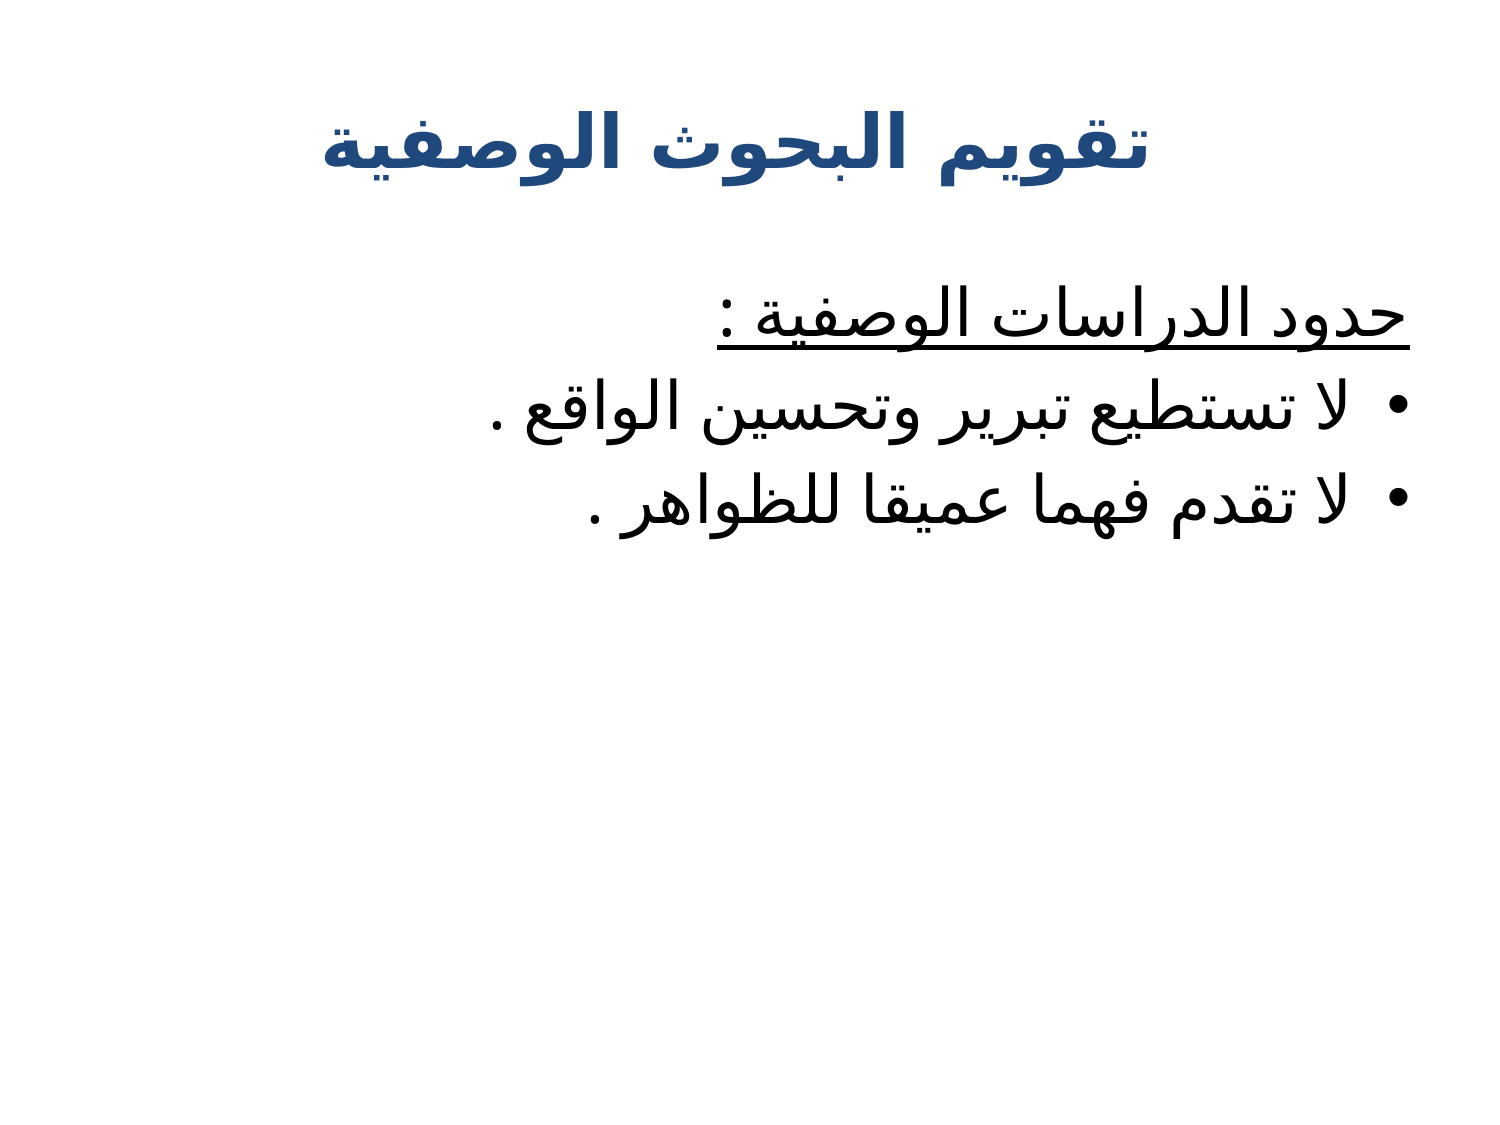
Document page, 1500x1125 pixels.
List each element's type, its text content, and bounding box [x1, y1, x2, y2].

title تقويم البحوث الوصفية [75, 45, 1425, 233]
list حدود الدراسات الوصفية : لا تستطيع تبرير وتحسين الواقع . لا تقدم فهما عميقا للظواهر . [75, 262, 1425, 1005]
